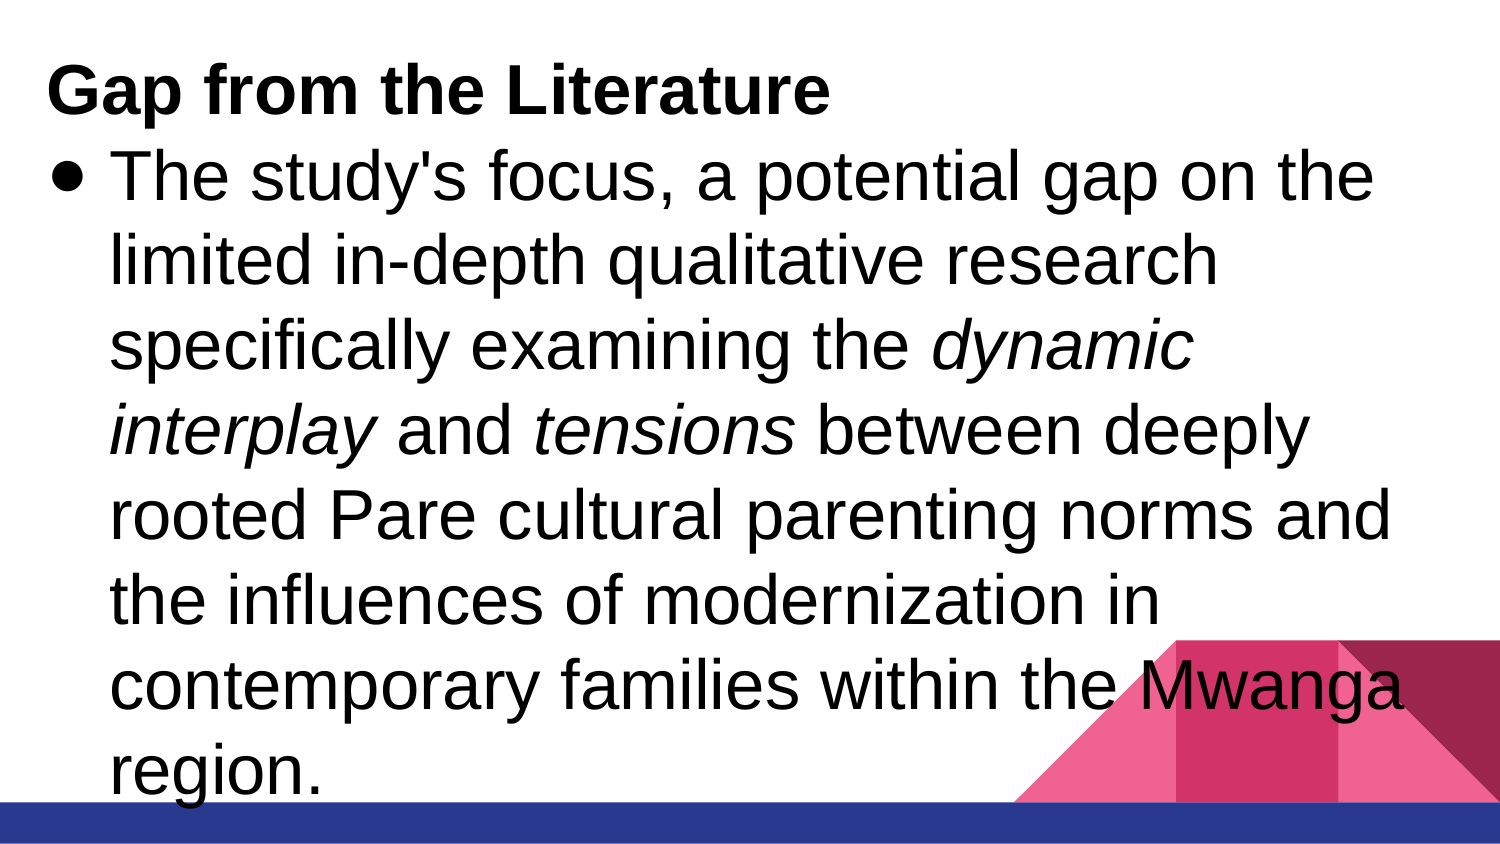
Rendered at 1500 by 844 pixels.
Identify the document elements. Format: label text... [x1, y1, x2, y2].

list Gap from the Literature The study's focus, a potential gap on the limited in-depth qualitative research specifically examining the dynamic interplay and tensions between deeply rooted Pare cultural parenting norms and the influences of modernization in contemporary families within the Mwanga region. [31, 29, 1475, 805]
